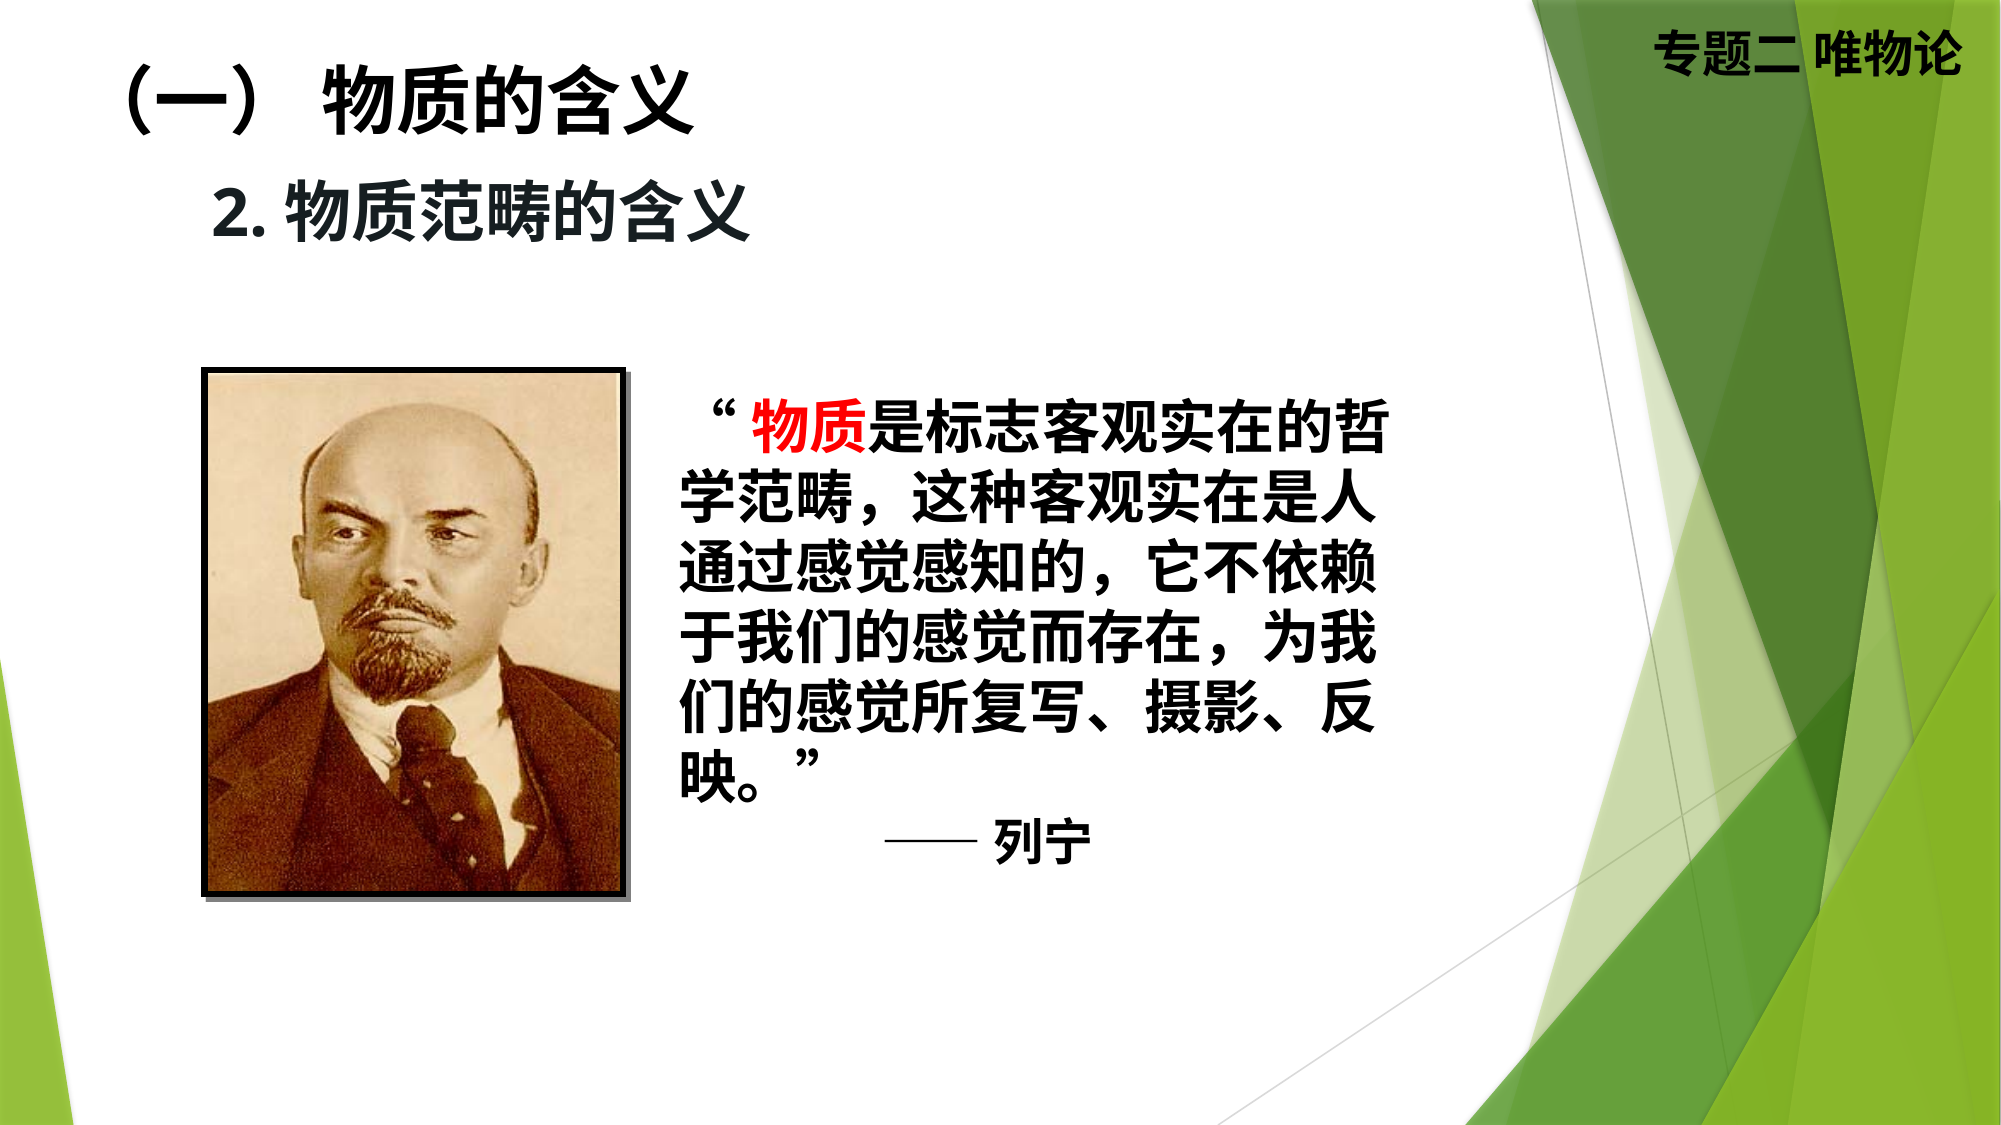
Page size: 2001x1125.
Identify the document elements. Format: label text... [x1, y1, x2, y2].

text_box （一） 物质的含义 [64, 45, 1130, 151]
text_box “物质是标志客观实在的哲学范畴，这种客观实在是人通过感觉感知的，它不依赖于我们的感觉而存在，为我们的感觉所复写、摄影、反映。” ——列宁 [664, 383, 1436, 878]
text_box 2.物质范畴的含义 [196, 161, 1160, 257]
picture [207, 372, 621, 892]
